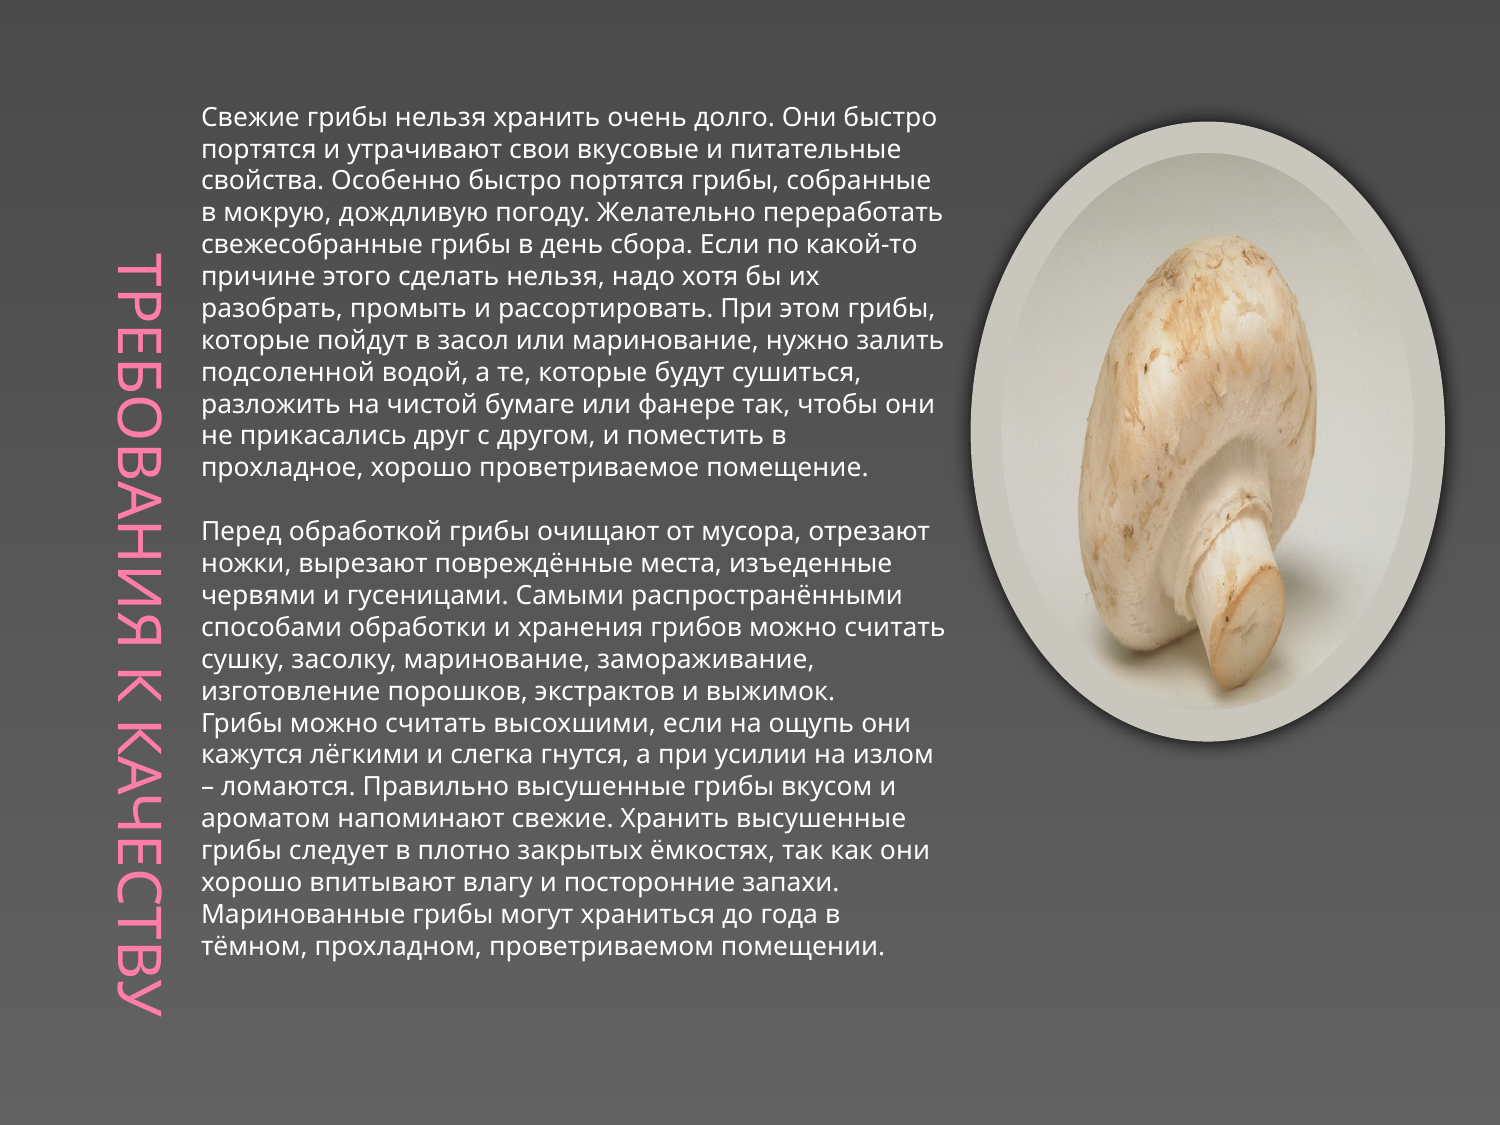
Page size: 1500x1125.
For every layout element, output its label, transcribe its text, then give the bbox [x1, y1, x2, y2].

list Свежие грибы нельзя хранить очень долго. Они быстро портятся и утрачивают свои вкусовые и питательные свойства. Особенно быстро портятся грибы, собранные в мокрую, дождливую погоду. Желательно переработать свежесобранные грибы в день сбора. Если по какой-то причине этого сделать нельзя, надо хотя бы их разобрать, промыть и рассортировать. При этом грибы, которые пойдут в засол или маринование, нужно залить подсоленной водой, а те, которые будут сушиться, разложить на чистой бумаге или фанере так, чтобы они не прикасались друг с другом, и поместить в прохладное, хорошо проветриваемое помещение. Перед обработкой грибы очищают от мусора, отрезают ножки, вырезают повреждённые места, изъеденные червями и гусеницами. Самыми распространёнными способами обработки и хранения грибов можно считать сушку, засолку, маринование, замораживание, изготовление порошков, экстрактов и выжимок. Грибы можно считать высохшими, если на ощупь они кажутся лёгкими и слегка гнутся, а при усилии на излом – ломаются. Правильно высушенные грибы вкусом и ароматом напоминают свежие. Хранить высушенные грибы следует в плотно закрытых ёмкостях, так как они хорошо впитывают влагу и посторонние запахи. Маринованные грибы могут храниться до года в тёмном, прохладном, проветриваемом помещении. [186, 60, 963, 1036]
title Требования к качеству [36, 60, 186, 1036]
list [985, 136, 1430, 727]
